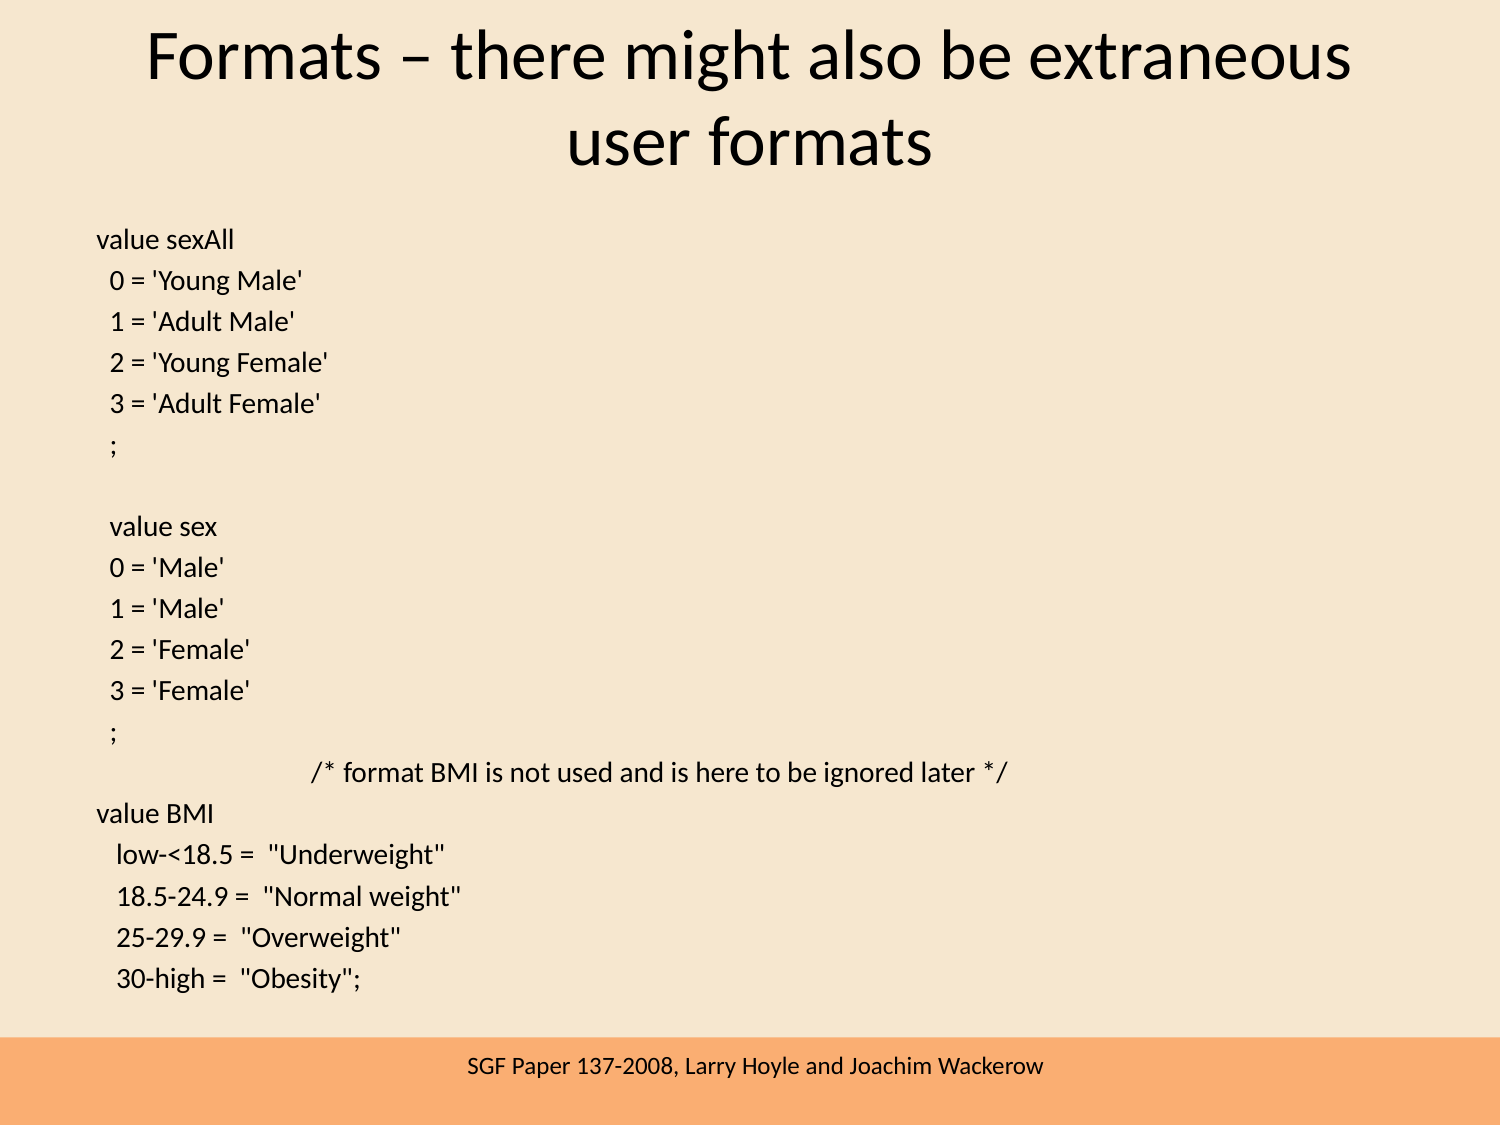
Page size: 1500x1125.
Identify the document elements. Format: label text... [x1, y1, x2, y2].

list value sexAll 0 = 'Young Male' 1 = 'Adult Male' 2 = 'Young Female' 3 = 'Adult Female' ; value sex 0 = 'Male' 1 = 'Male' 2 = 'Female' 3 = 'Female' ; /* format BMI is not used and is here to be ignored later */ value BMI low-<18.5 = "Underweight" 18.5-24.9 = "Normal weight" 25-29.9 = "Overweight" 30-high = "Obesity"; [75, 212, 1425, 1005]
title Formats – there might also be extraneous user formats [75, 0, 1425, 188]
footer SGF Paper 137-2008, Larry Hoyle and Joachim Wackerow [399, 1042, 1113, 1103]
